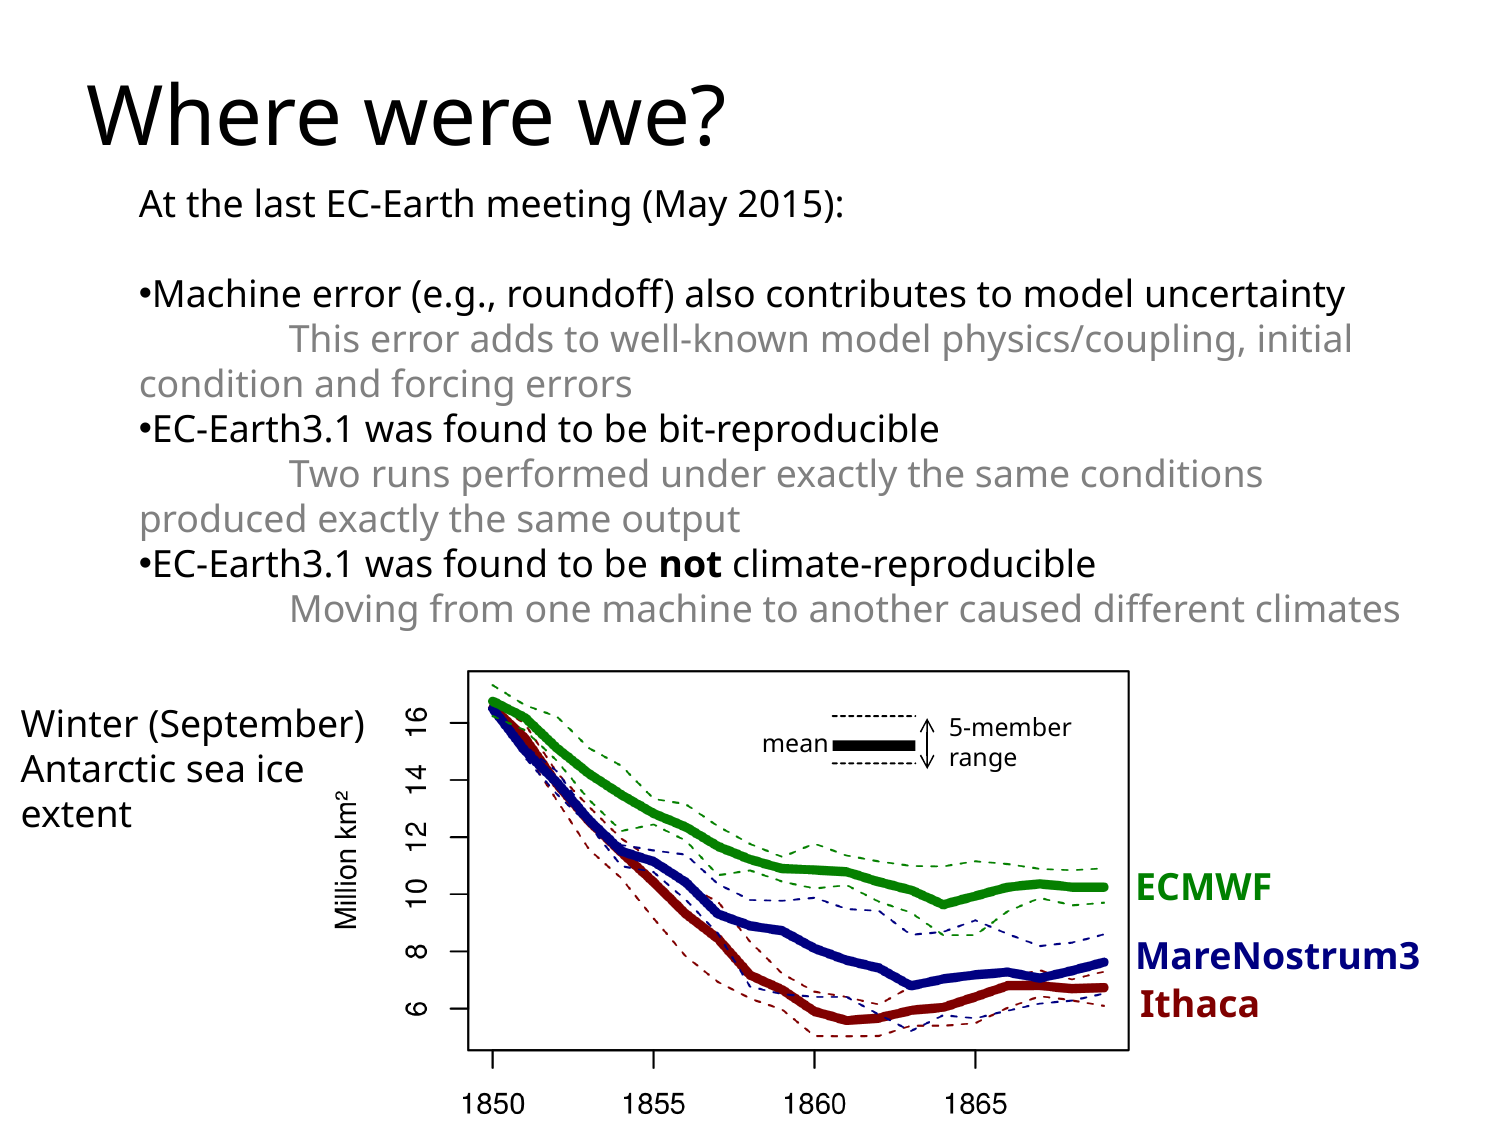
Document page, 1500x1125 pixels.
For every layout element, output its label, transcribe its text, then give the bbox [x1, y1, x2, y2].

text_box Ithaca [1206, 972, 1500, 1033]
text_box Where were we? [71, 54, 816, 170]
text_box MareNostrum3 [1206, 924, 1500, 972]
text_box At the last EC-Earth meeting (May 2015): Machine error (e.g., roundoff) also contributes to model uncertainty This error adds to well-known model physics/coupling, initial condition and forcing errors EC-Earth3.1 was found to be bit-reproducible Two runs performed under exactly the same conditions produced exactly the same output EC-Earth3.1 was found to be not climate-reproducible Moving from one machine to another caused different climates [123, 172, 1441, 683]
text_box ECMWF [1206, 855, 1333, 915]
picture [324, 526, 1202, 1125]
text_box Winter (September) Antarctic sea ice extent [5, 692, 319, 887]
